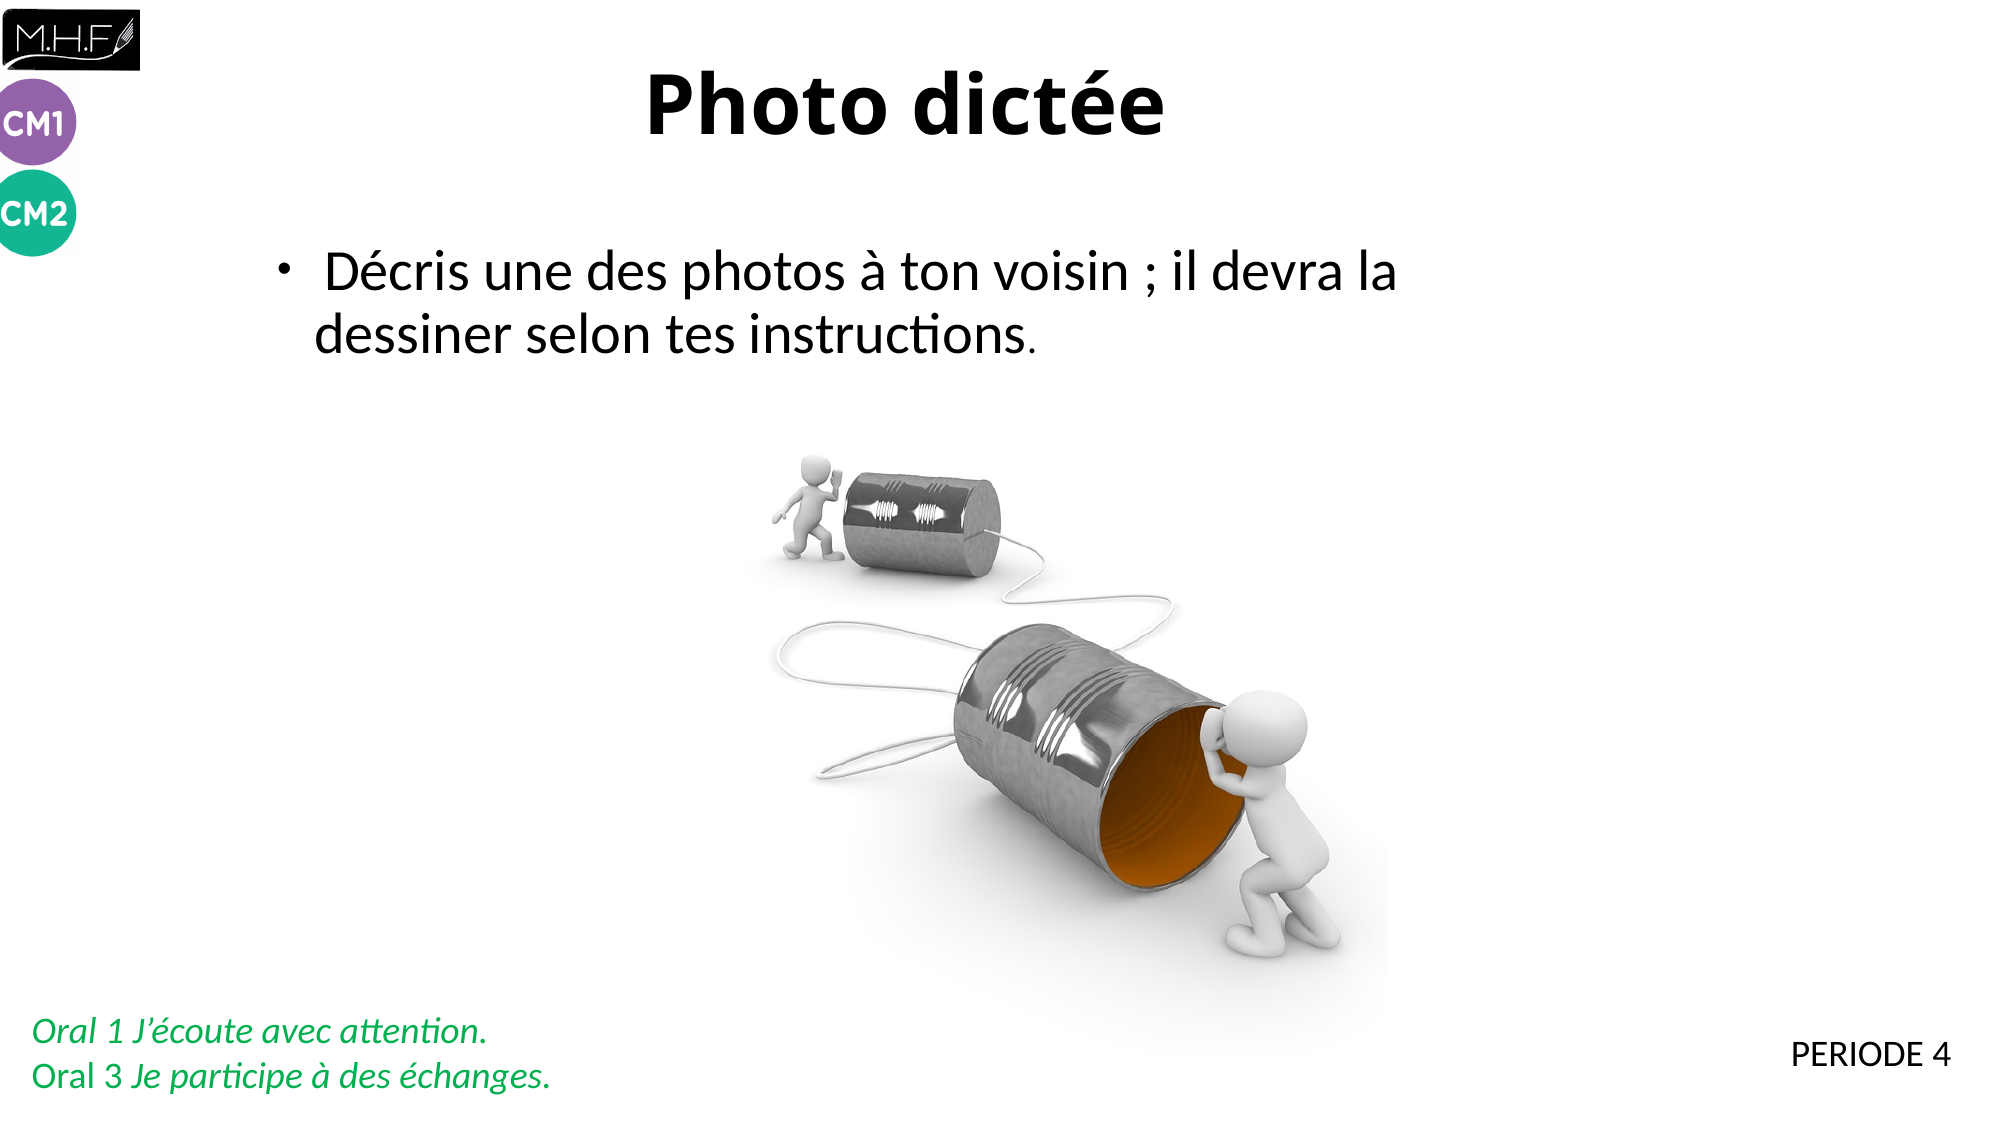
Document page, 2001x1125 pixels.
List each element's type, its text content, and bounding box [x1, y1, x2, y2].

picture [0, 7, 140, 259]
picture [714, 385, 1388, 1059]
text_box PERIODE 4 [1362, 1021, 1967, 1082]
text_box Oral 1 J’écoute avec attention. Oral 3 Je participe à des échanges. [16, 998, 1018, 1104]
title Photo dictée [628, 13, 1979, 202]
list Décris une des photos à ton voisin ; il devra la dessiner selon tes instructions. [262, 232, 1613, 975]
